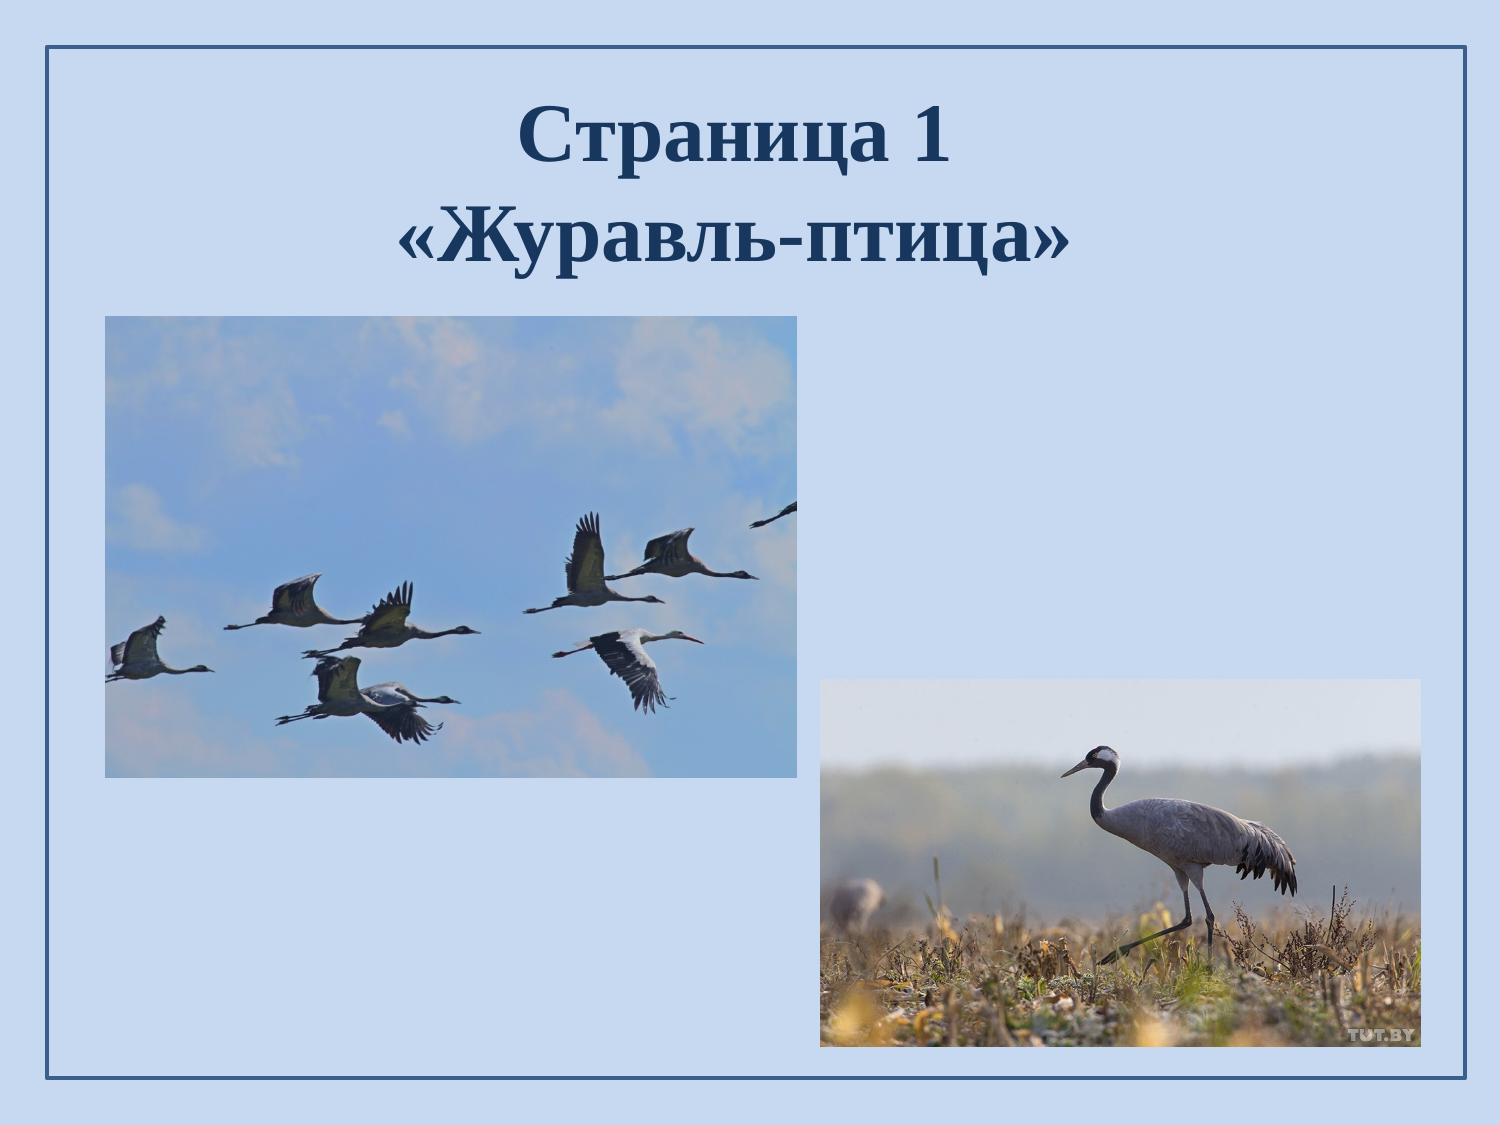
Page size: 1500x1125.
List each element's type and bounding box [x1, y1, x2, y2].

picture [820, 679, 1421, 1047]
text_box [45, 45, 1467, 1080]
picture [105, 316, 798, 778]
